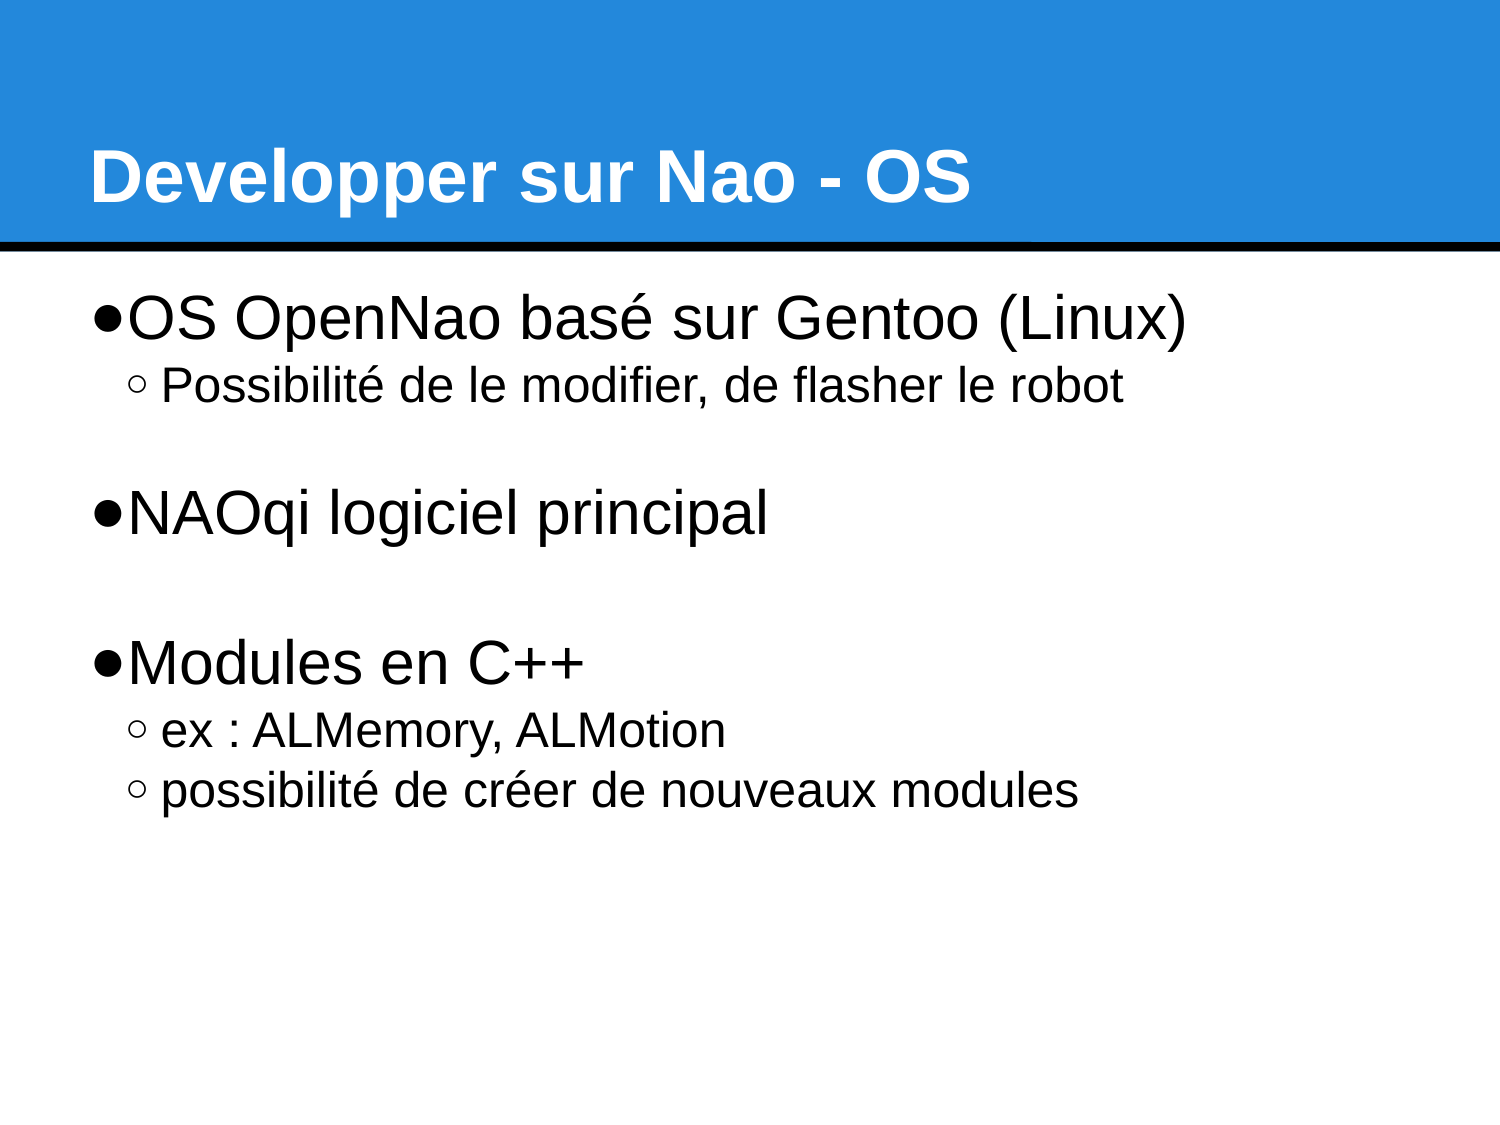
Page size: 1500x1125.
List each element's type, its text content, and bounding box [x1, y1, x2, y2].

text_box Developper sur Nao - OS [75, 45, 1425, 233]
text_box OS OpenNao basé sur Gentoo (Linux) Possibilité de le modifier, de flasher le robot NAOqi logiciel principal Modules en C++ ex : ALMemory, ALMotion possibilité de créer de nouveaux modules [75, 262, 1425, 1078]
